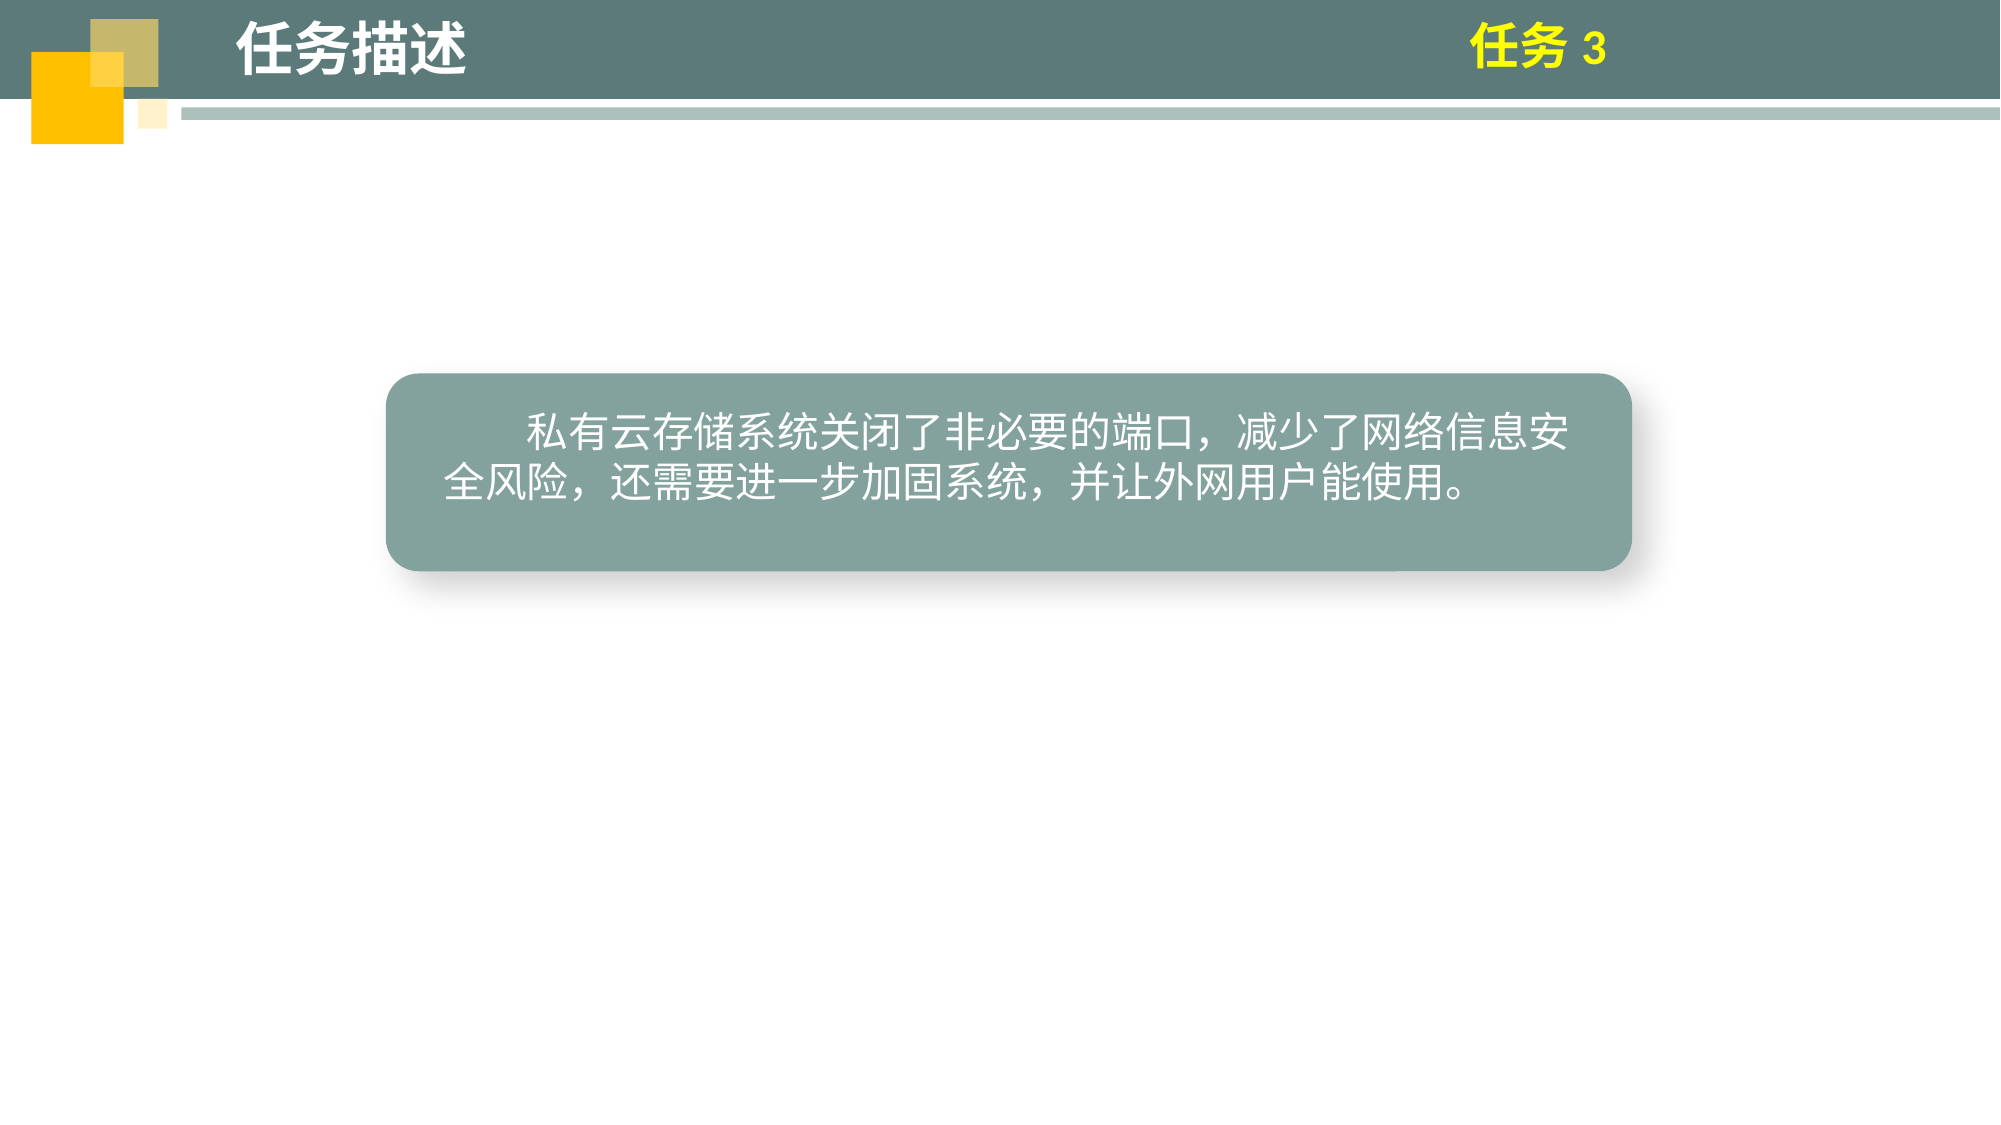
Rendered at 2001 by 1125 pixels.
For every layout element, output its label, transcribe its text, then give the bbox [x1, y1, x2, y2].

text_box 私有云存储系统关闭了非必要的端口，减少了网络信息安全风险，还需要进一步加固系统，并让外网用户能使用。 [428, 398, 1593, 514]
text_box [385, 373, 1633, 572]
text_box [0, 0, 2000, 145]
